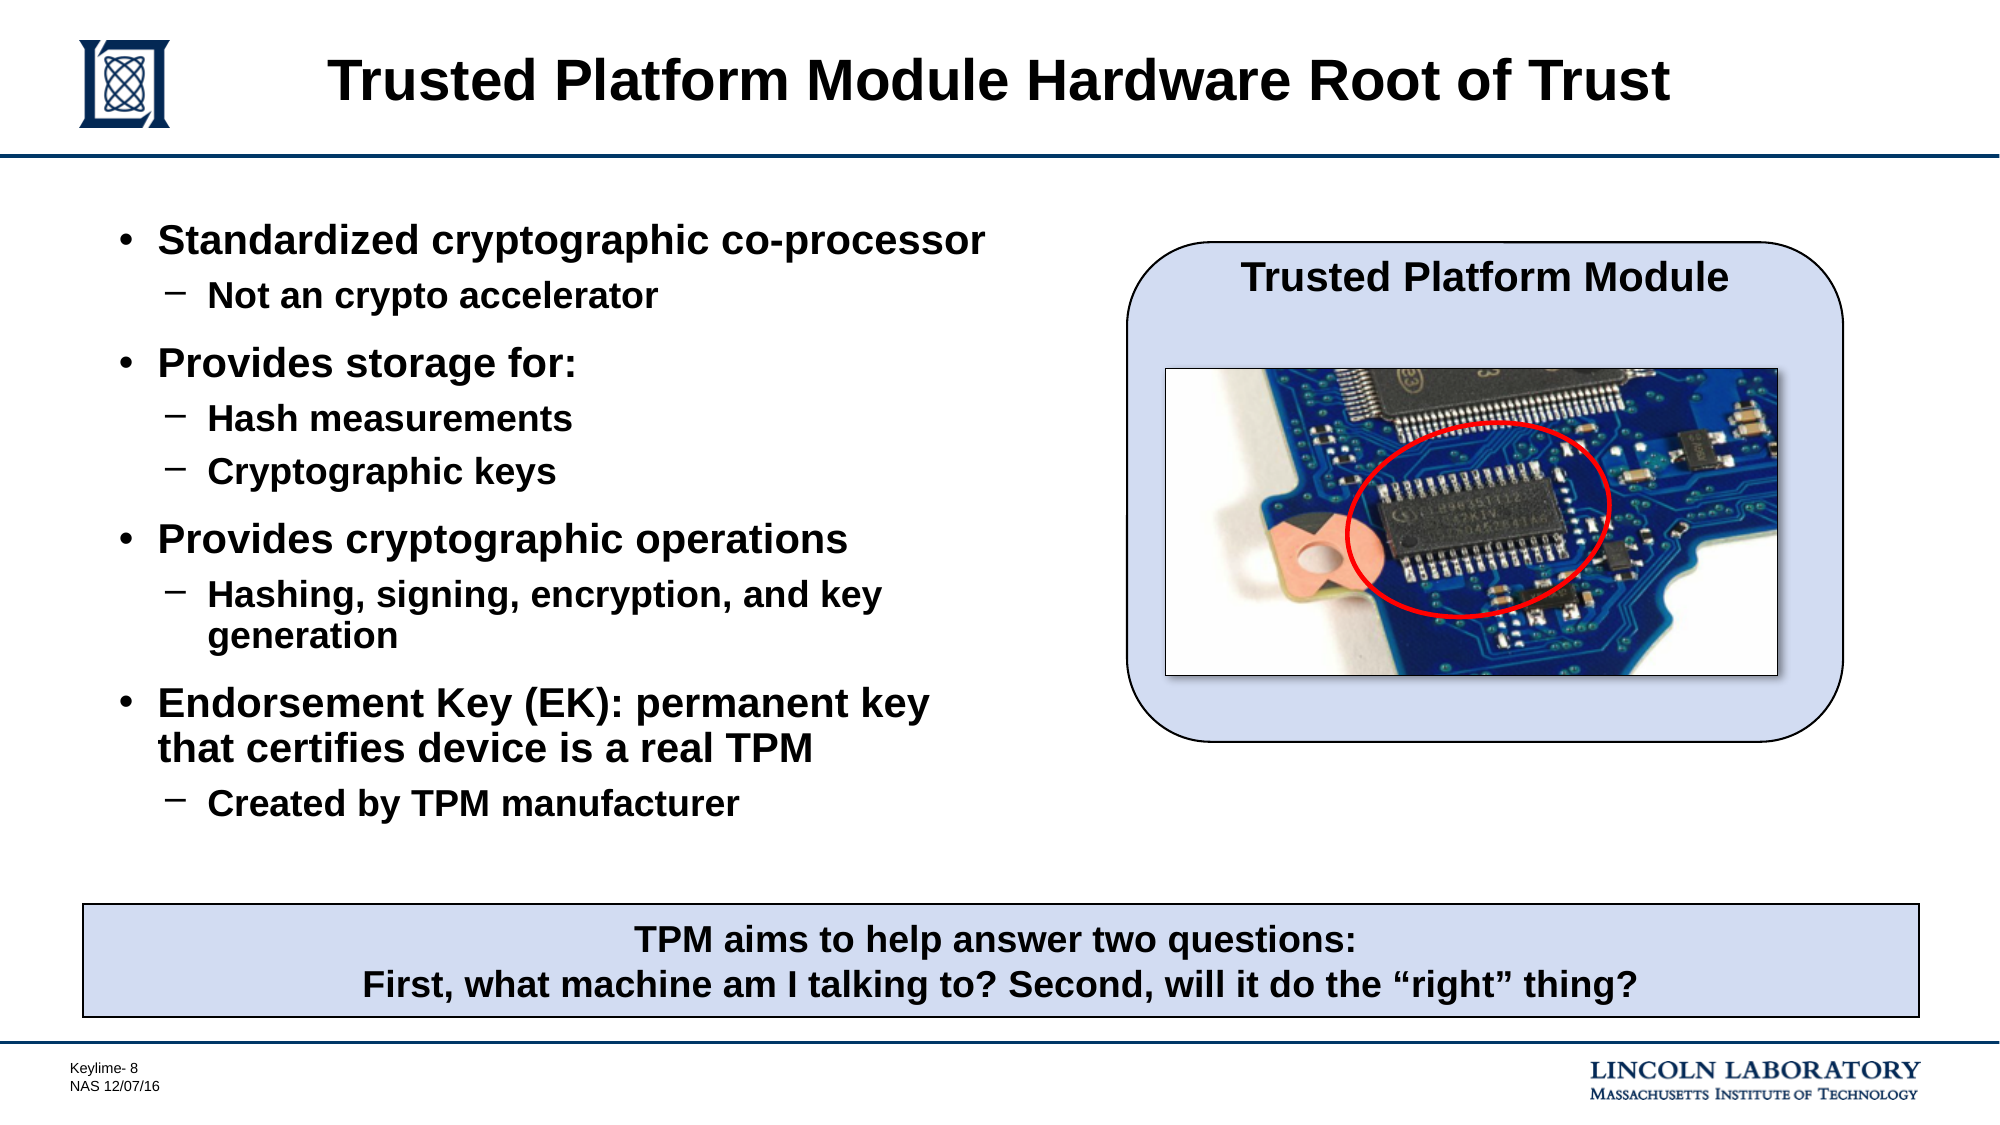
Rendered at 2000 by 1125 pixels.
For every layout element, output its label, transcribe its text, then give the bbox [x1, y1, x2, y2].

text_box Trusted Platform Module [1054, 242, 1917, 307]
picture [1165, 368, 1778, 676]
list Standardized cryptographic co-processor Not an crypto accelerator Provides storage for: Hash measurements Cryptographic keys Provides cryptographic operations Hashing, signing, encryption, and key generation Endorsement Key (EK): permanent key that certifies device is a real TPM Created by TPM manufacturer [103, 211, 1022, 903]
text_box TPM aims to help answer two questions: First, what machine am I talking to? Second, will it do the “right” thing? [83, 903, 1920, 1017]
title Trusted Platform Module Hardware Root of Trust [205, 16, 1794, 151]
picture [1588, 1061, 1921, 1100]
picture [79, 40, 170, 128]
text_box [1127, 307, 1844, 742]
